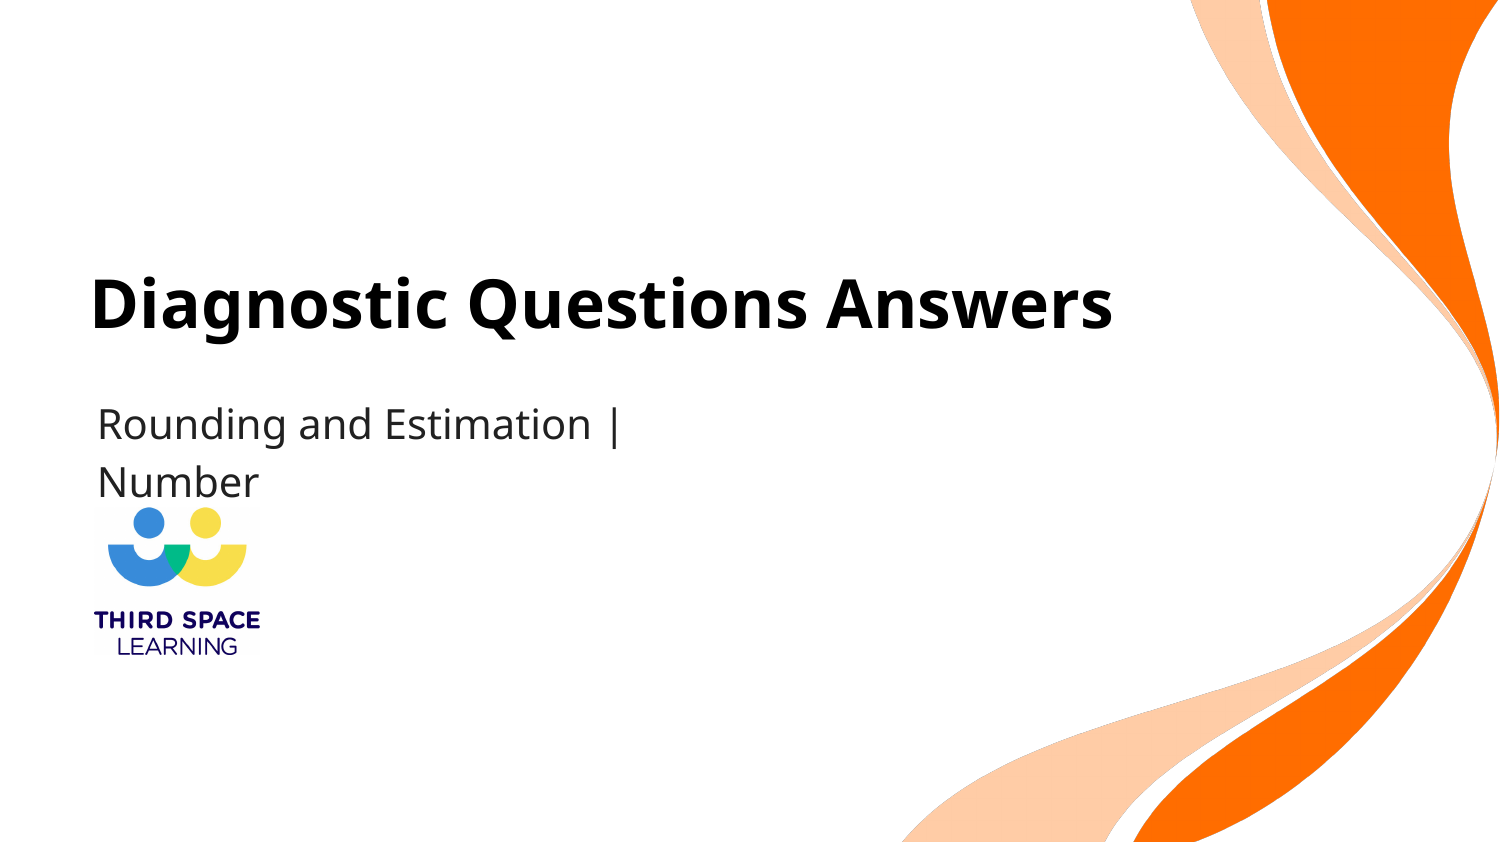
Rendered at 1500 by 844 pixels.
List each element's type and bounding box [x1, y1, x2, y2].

picture [902, 0, 1500, 842]
picture [94, 507, 260, 655]
